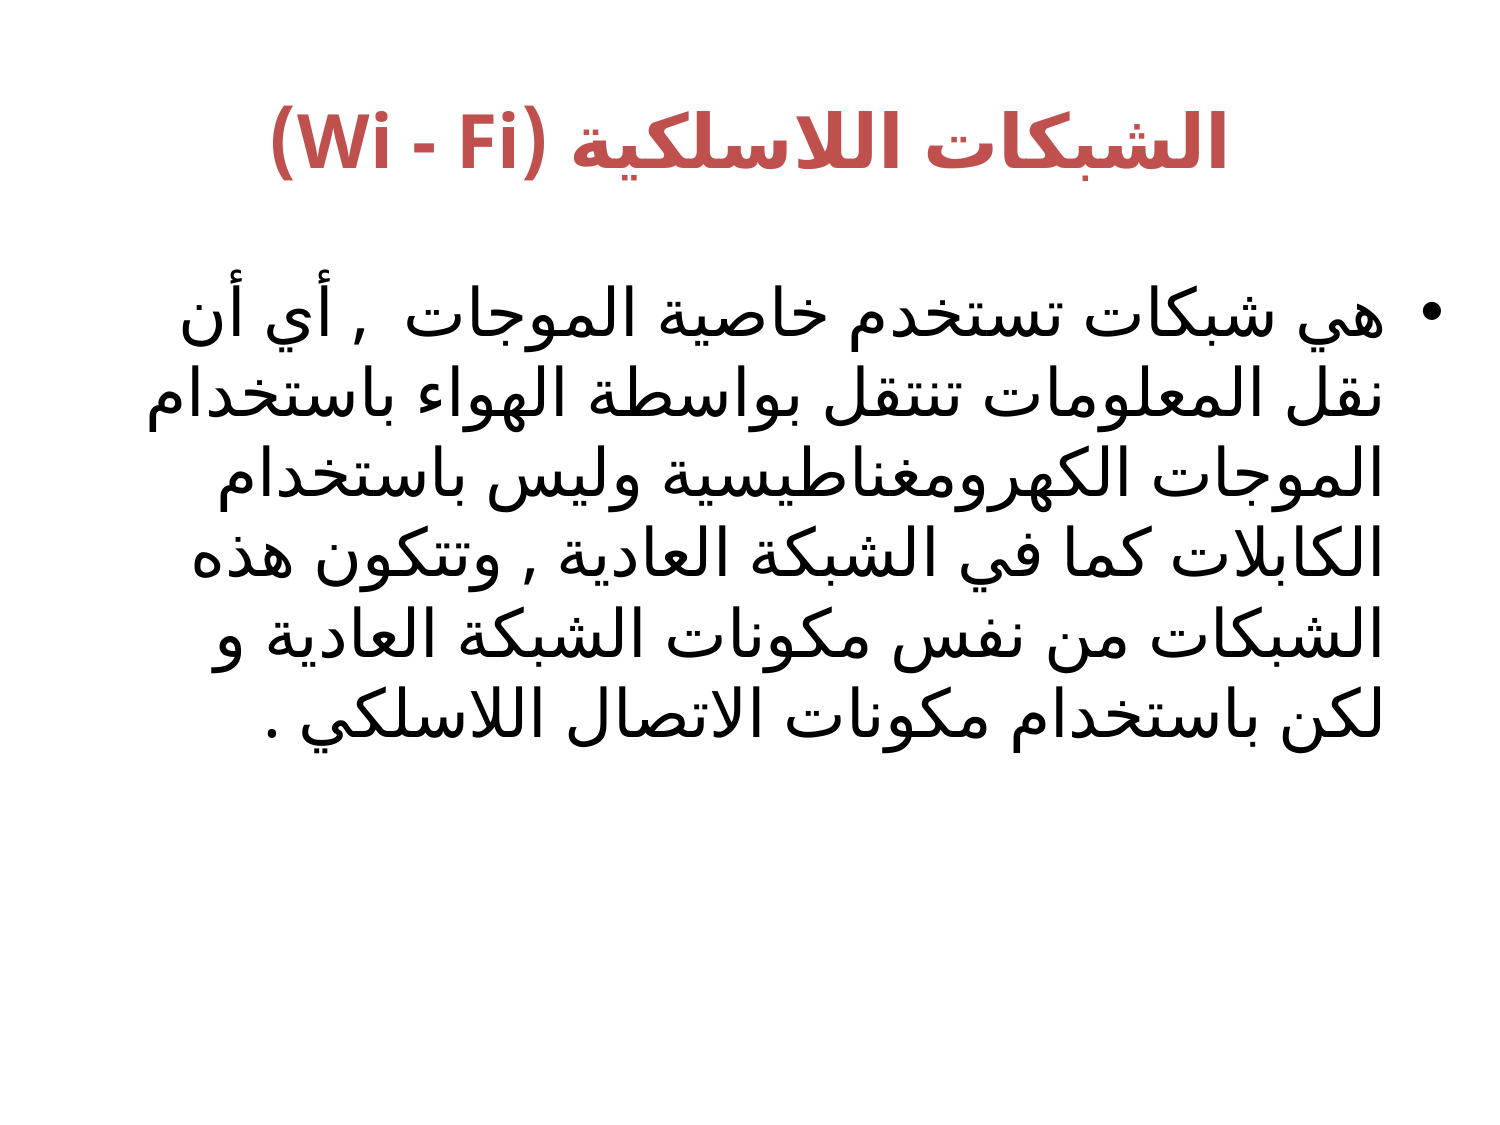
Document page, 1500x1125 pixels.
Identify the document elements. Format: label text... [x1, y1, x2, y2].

list هي شبكات تستخدم خاصية الموجات , أي أن نقل المعلومات تنتقل بواسطة الهواء باستخدام الموجات الكهرومغناطيسية وليس باستخدام الكابلات كما في الشبكة العادية , وتتكون هذه الشبكات من نفس مكونات الشبكة العادية و لكن باستخدام مكونات الاتصال اللاسلكي . [75, 262, 1459, 1005]
title الشبكات اللاسلكية (Wi - Fi) [75, 45, 1425, 233]
